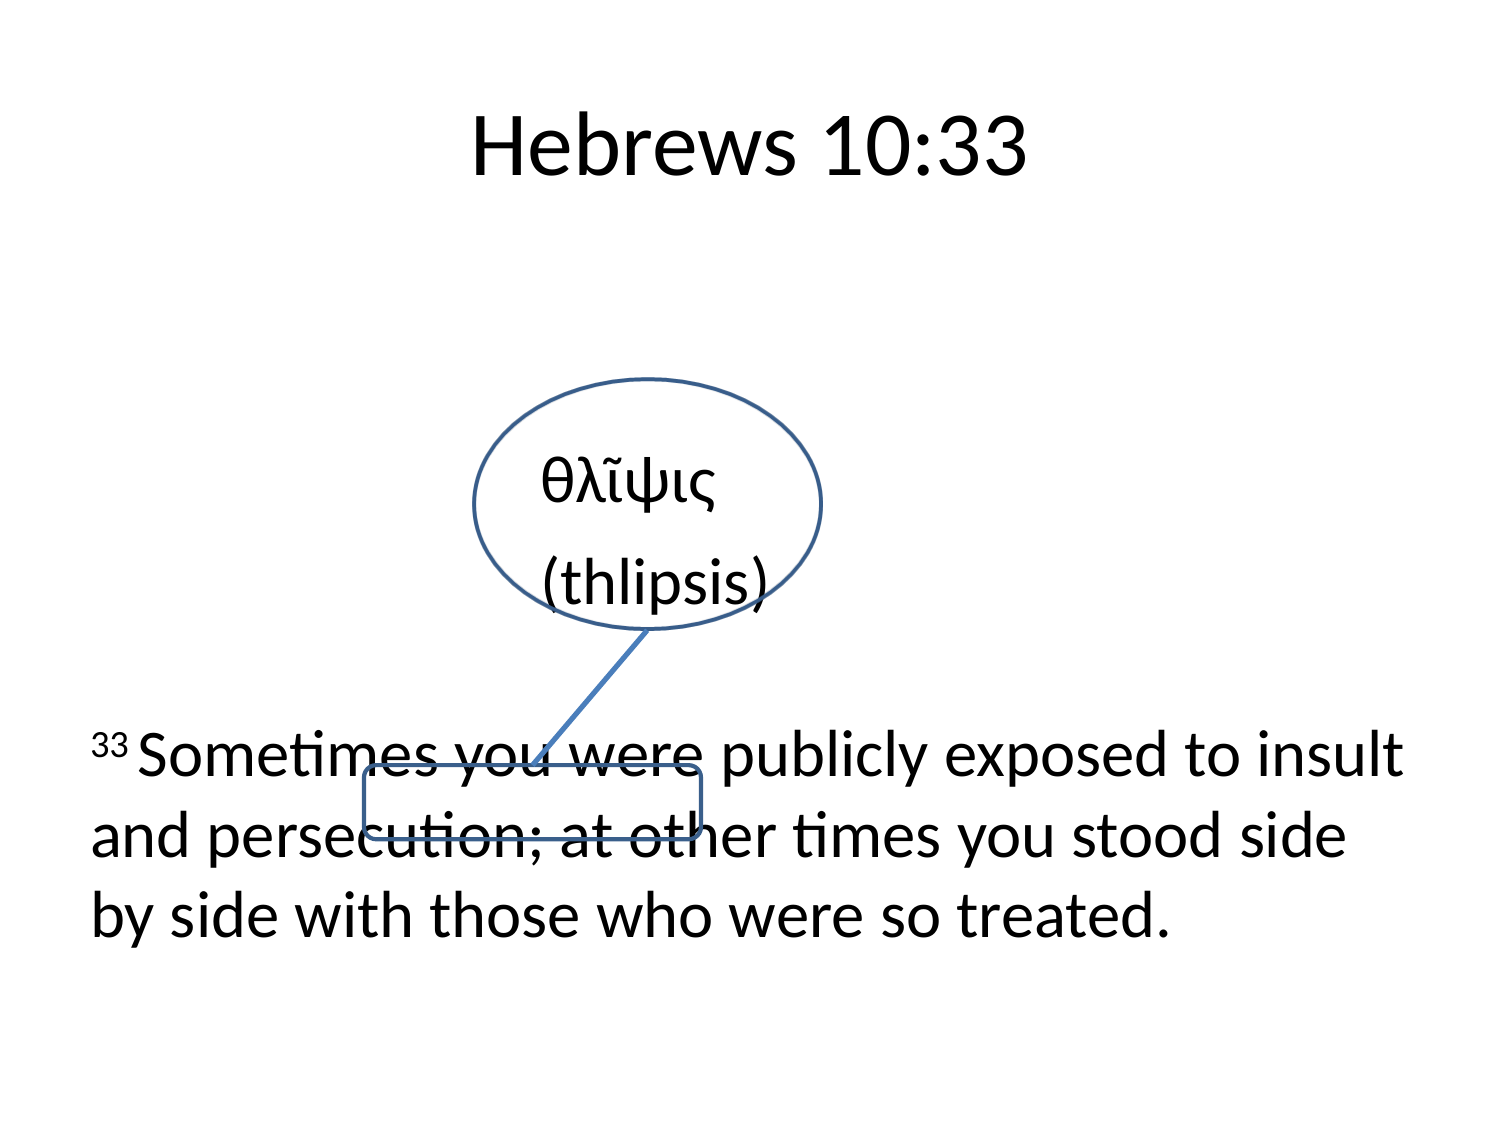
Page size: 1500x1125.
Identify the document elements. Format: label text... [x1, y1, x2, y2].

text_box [532, 630, 648, 766]
text_box [361, 763, 704, 842]
title Hebrews 10:33 [75, 45, 1425, 233]
list θλῖψις (thlipsis) 33 Sometimes you were publicly exposed to insult and persecution; at other times you stood side by side with those who were so treated. [75, 262, 1425, 1005]
picture [471, 376, 823, 631]
